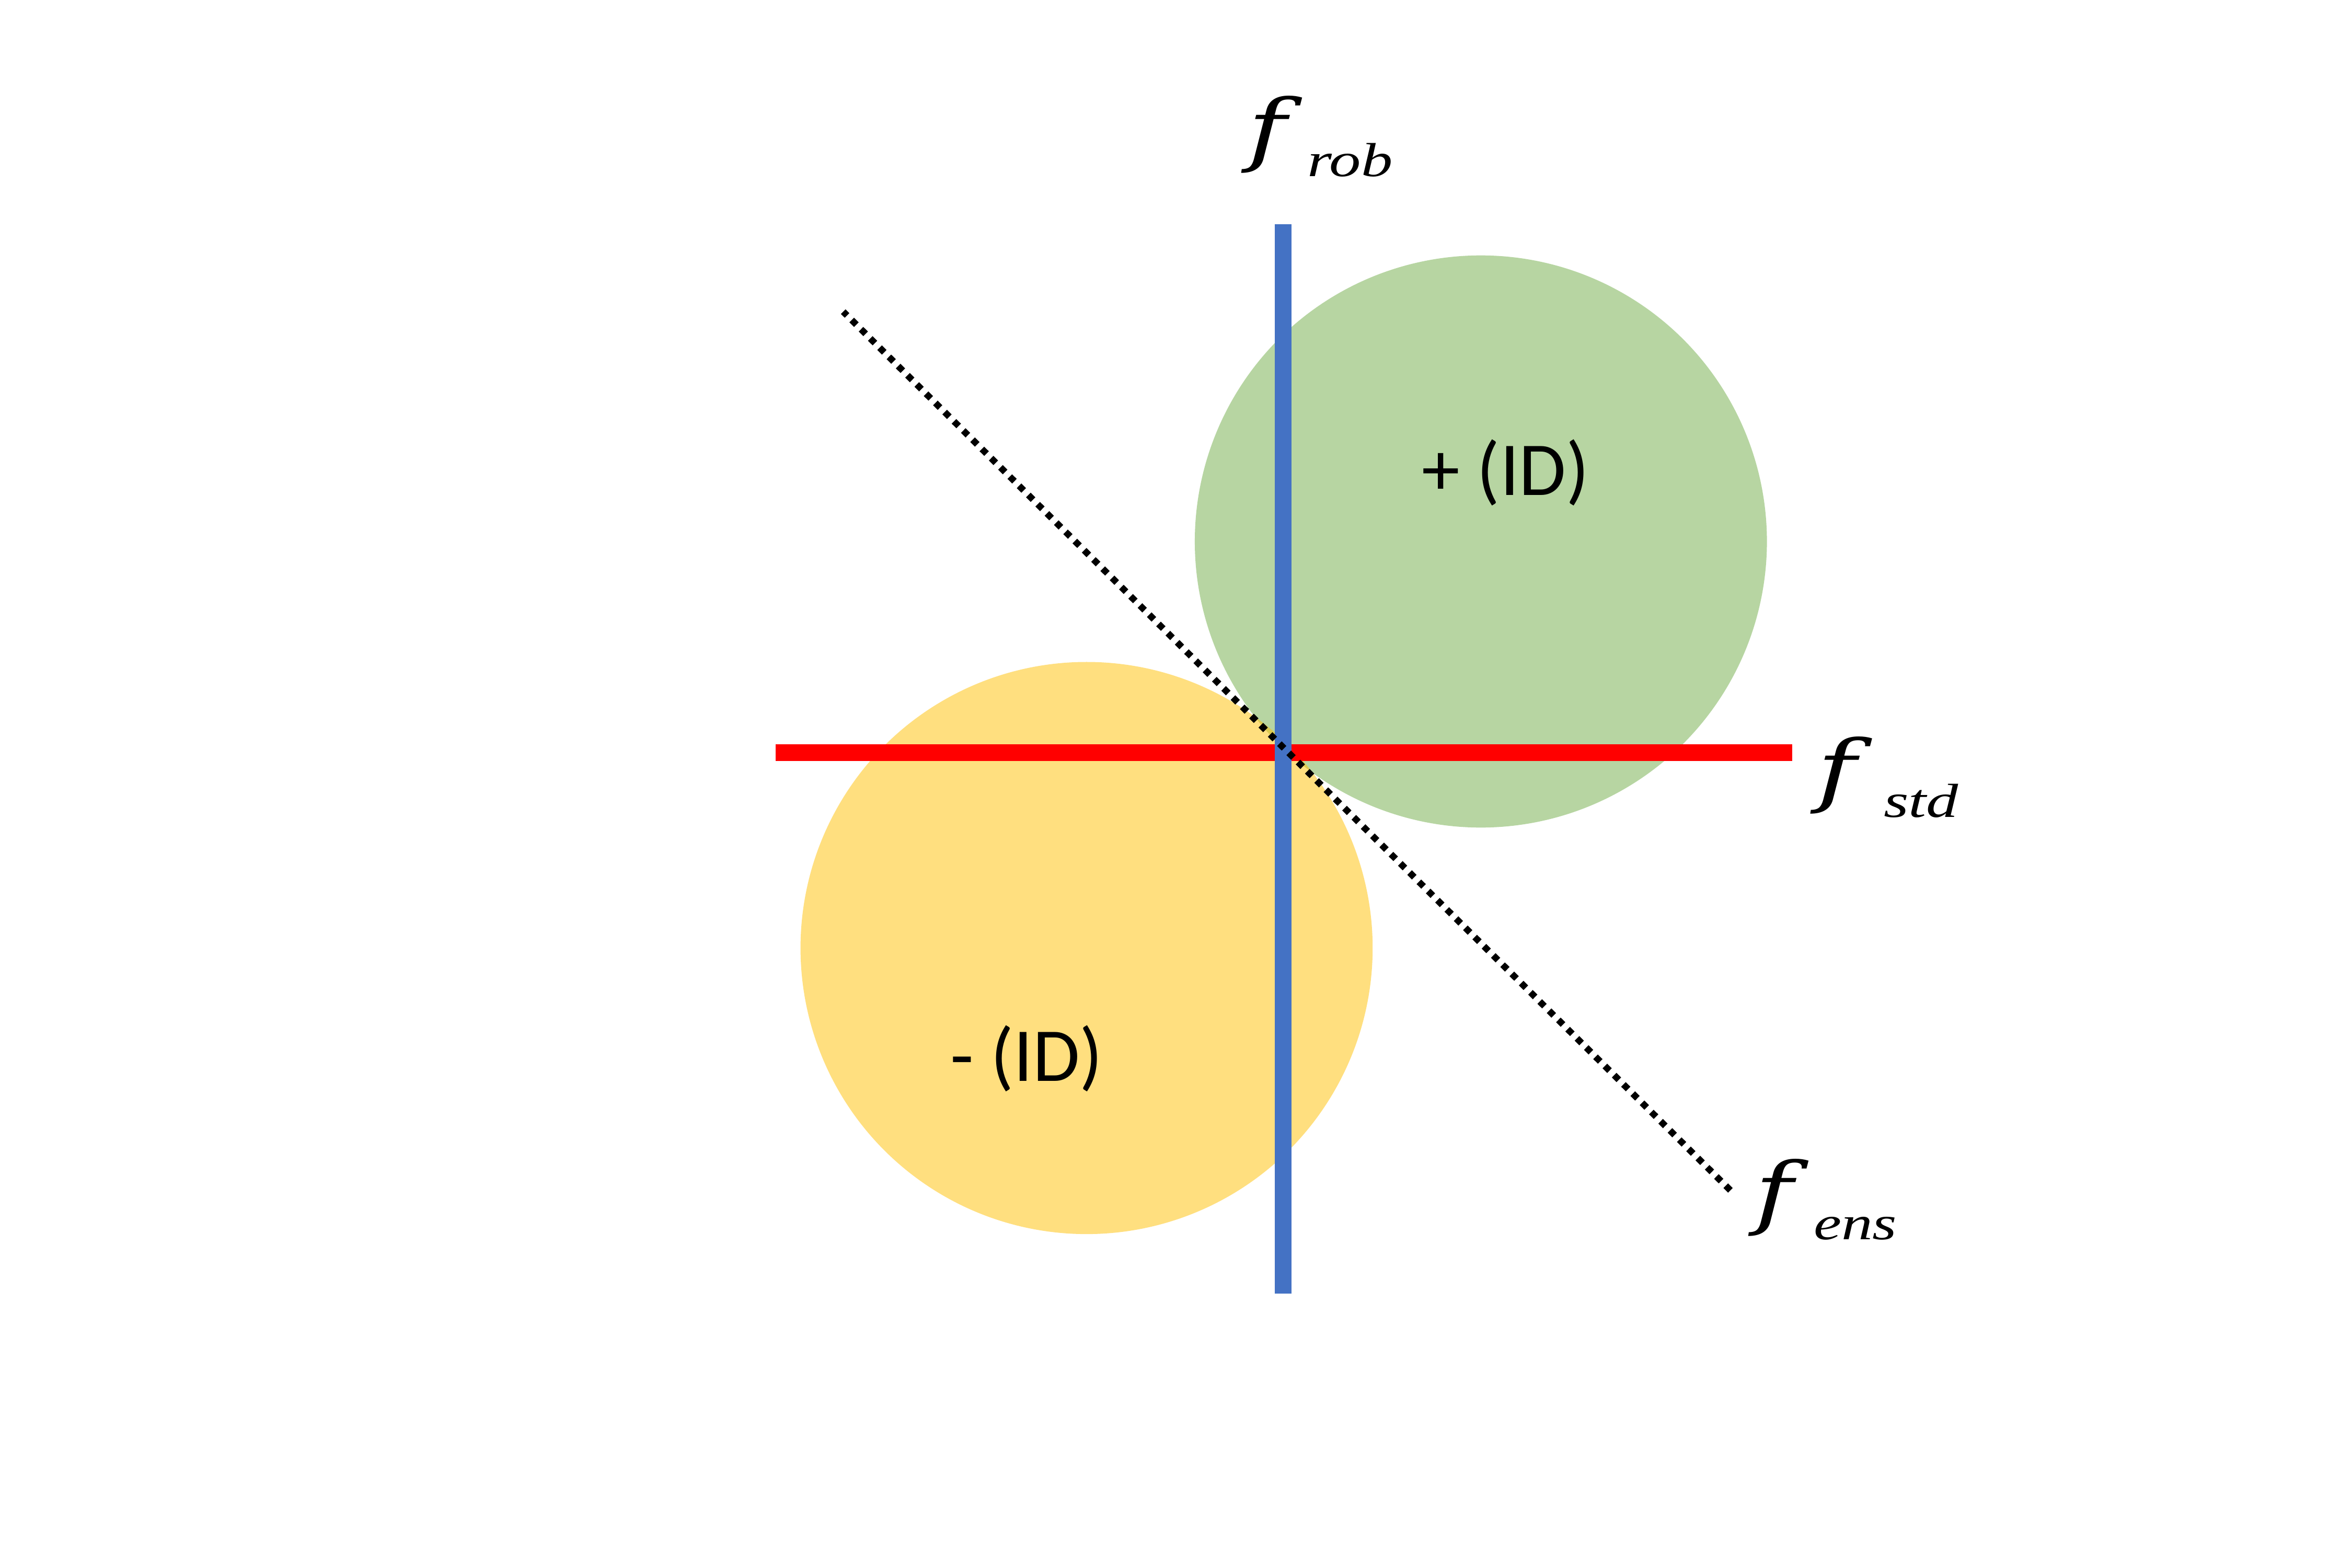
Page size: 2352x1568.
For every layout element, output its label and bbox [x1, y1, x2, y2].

text_box [800, 797, 843, 1099]
text_box [934, 1191, 1239, 1235]
text_box [1731, 400, 1768, 683]
text_box [843, 312, 1731, 1191]
text_box [1310, 255, 1652, 312]
